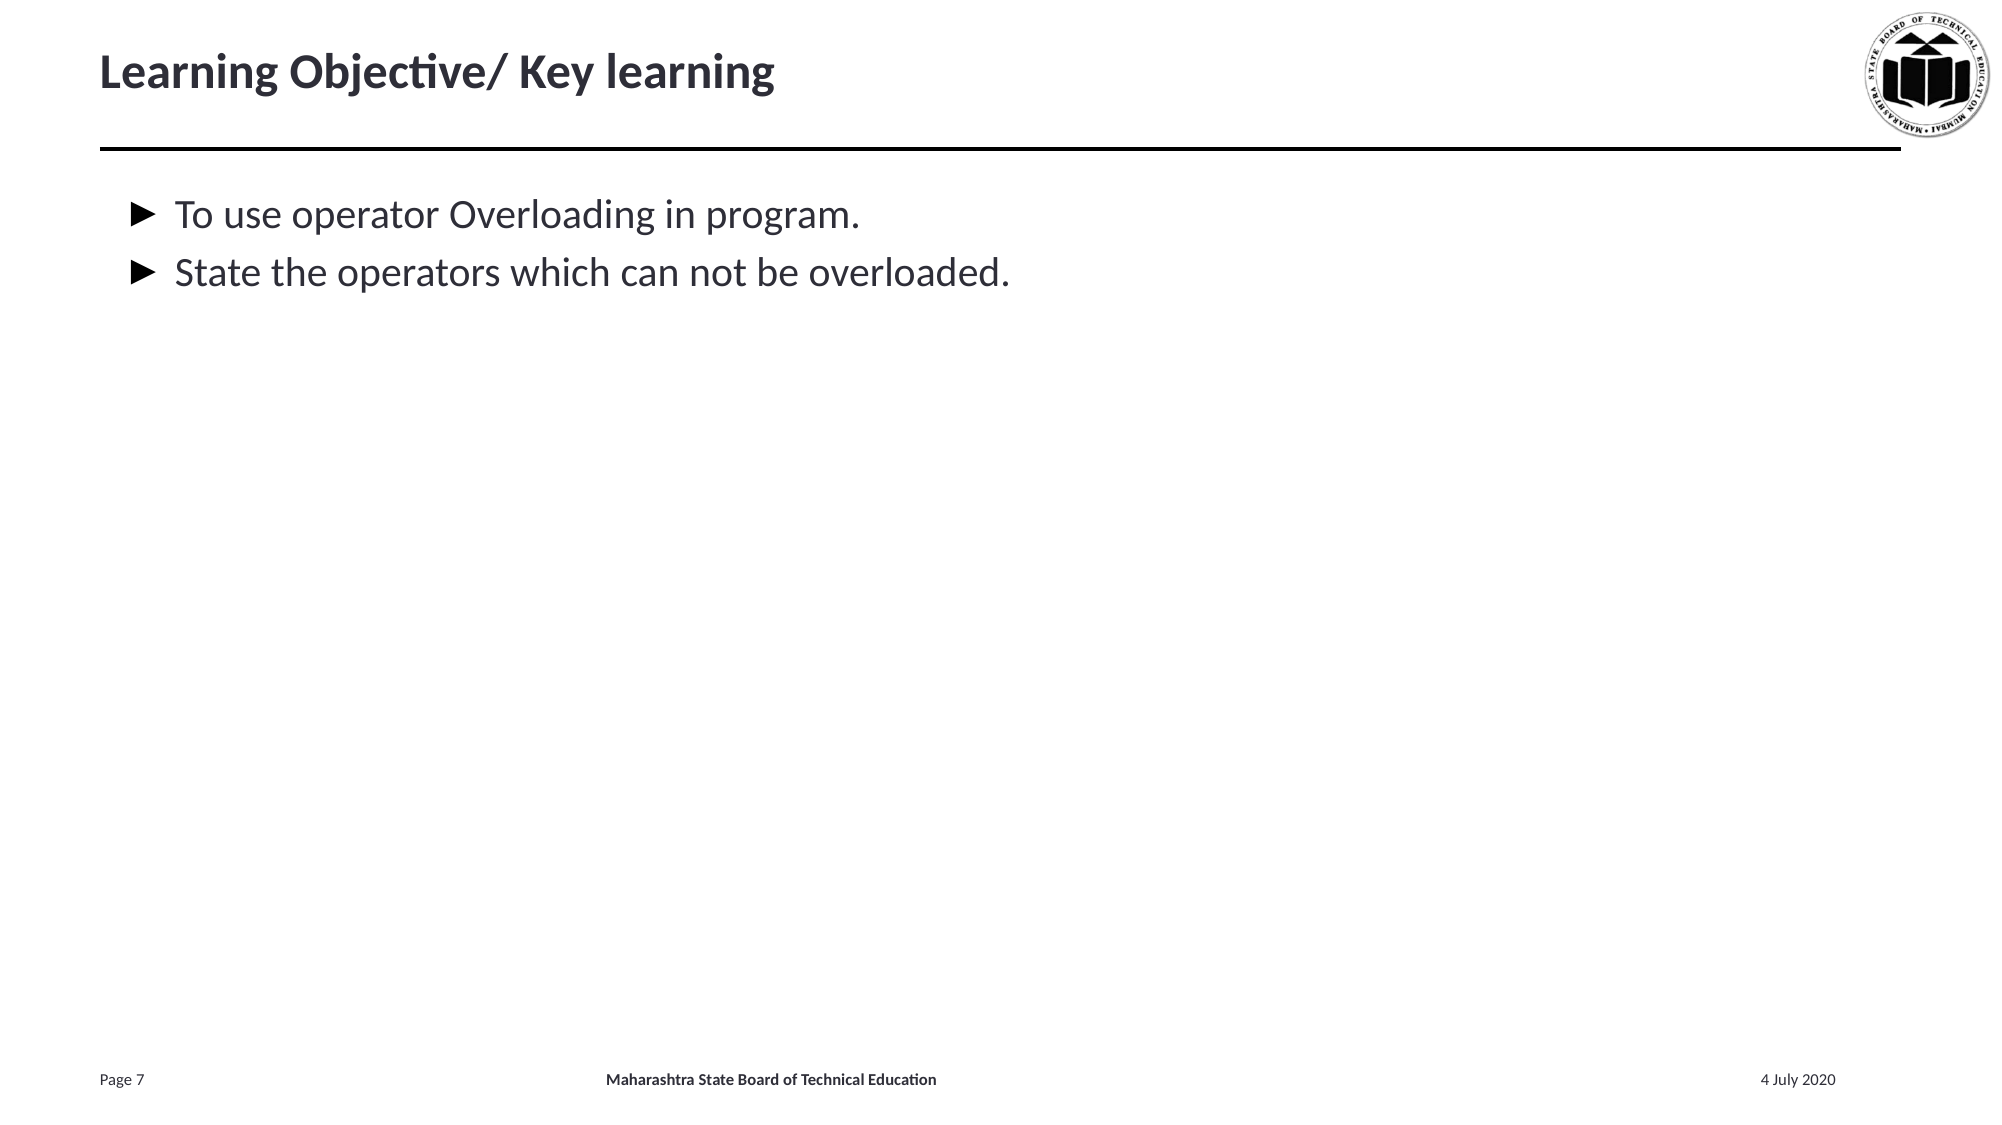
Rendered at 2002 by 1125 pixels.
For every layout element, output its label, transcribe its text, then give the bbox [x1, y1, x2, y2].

title Learning Objective/ Key learning [100, 48, 1901, 146]
list To use operator Overloading in program. State the operators which can not be overloaded. [100, 186, 1901, 999]
picture [1852, 0, 2001, 149]
